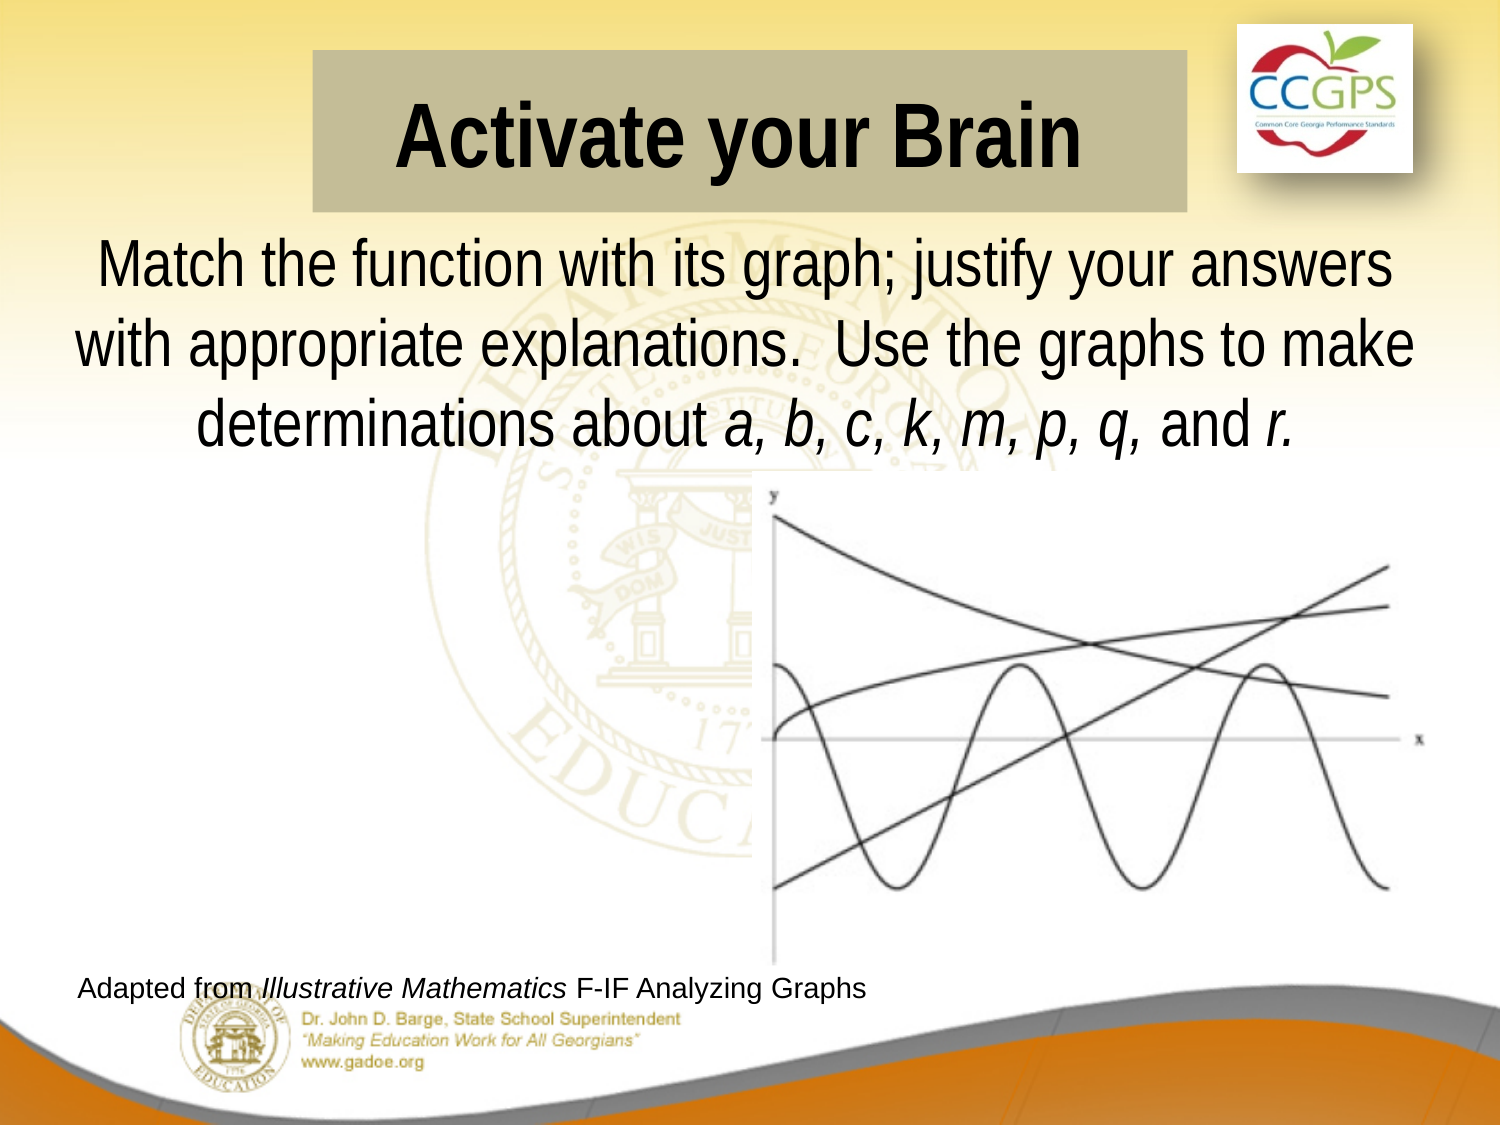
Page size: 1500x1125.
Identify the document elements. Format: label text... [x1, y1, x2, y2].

picture [0, 0, 1500, 1125]
title Activate your Brain [312, 49, 1188, 212]
text_box Match the function with its graph; justify your answers with appropriate explanations. Use the graphs to make determinations about a, b, c, k, m, p, q, and r. [49, 212, 1444, 468]
text_box Adapted from Illustrative Mathematics F-IF Analyzing Graphs [62, 961, 883, 1012]
